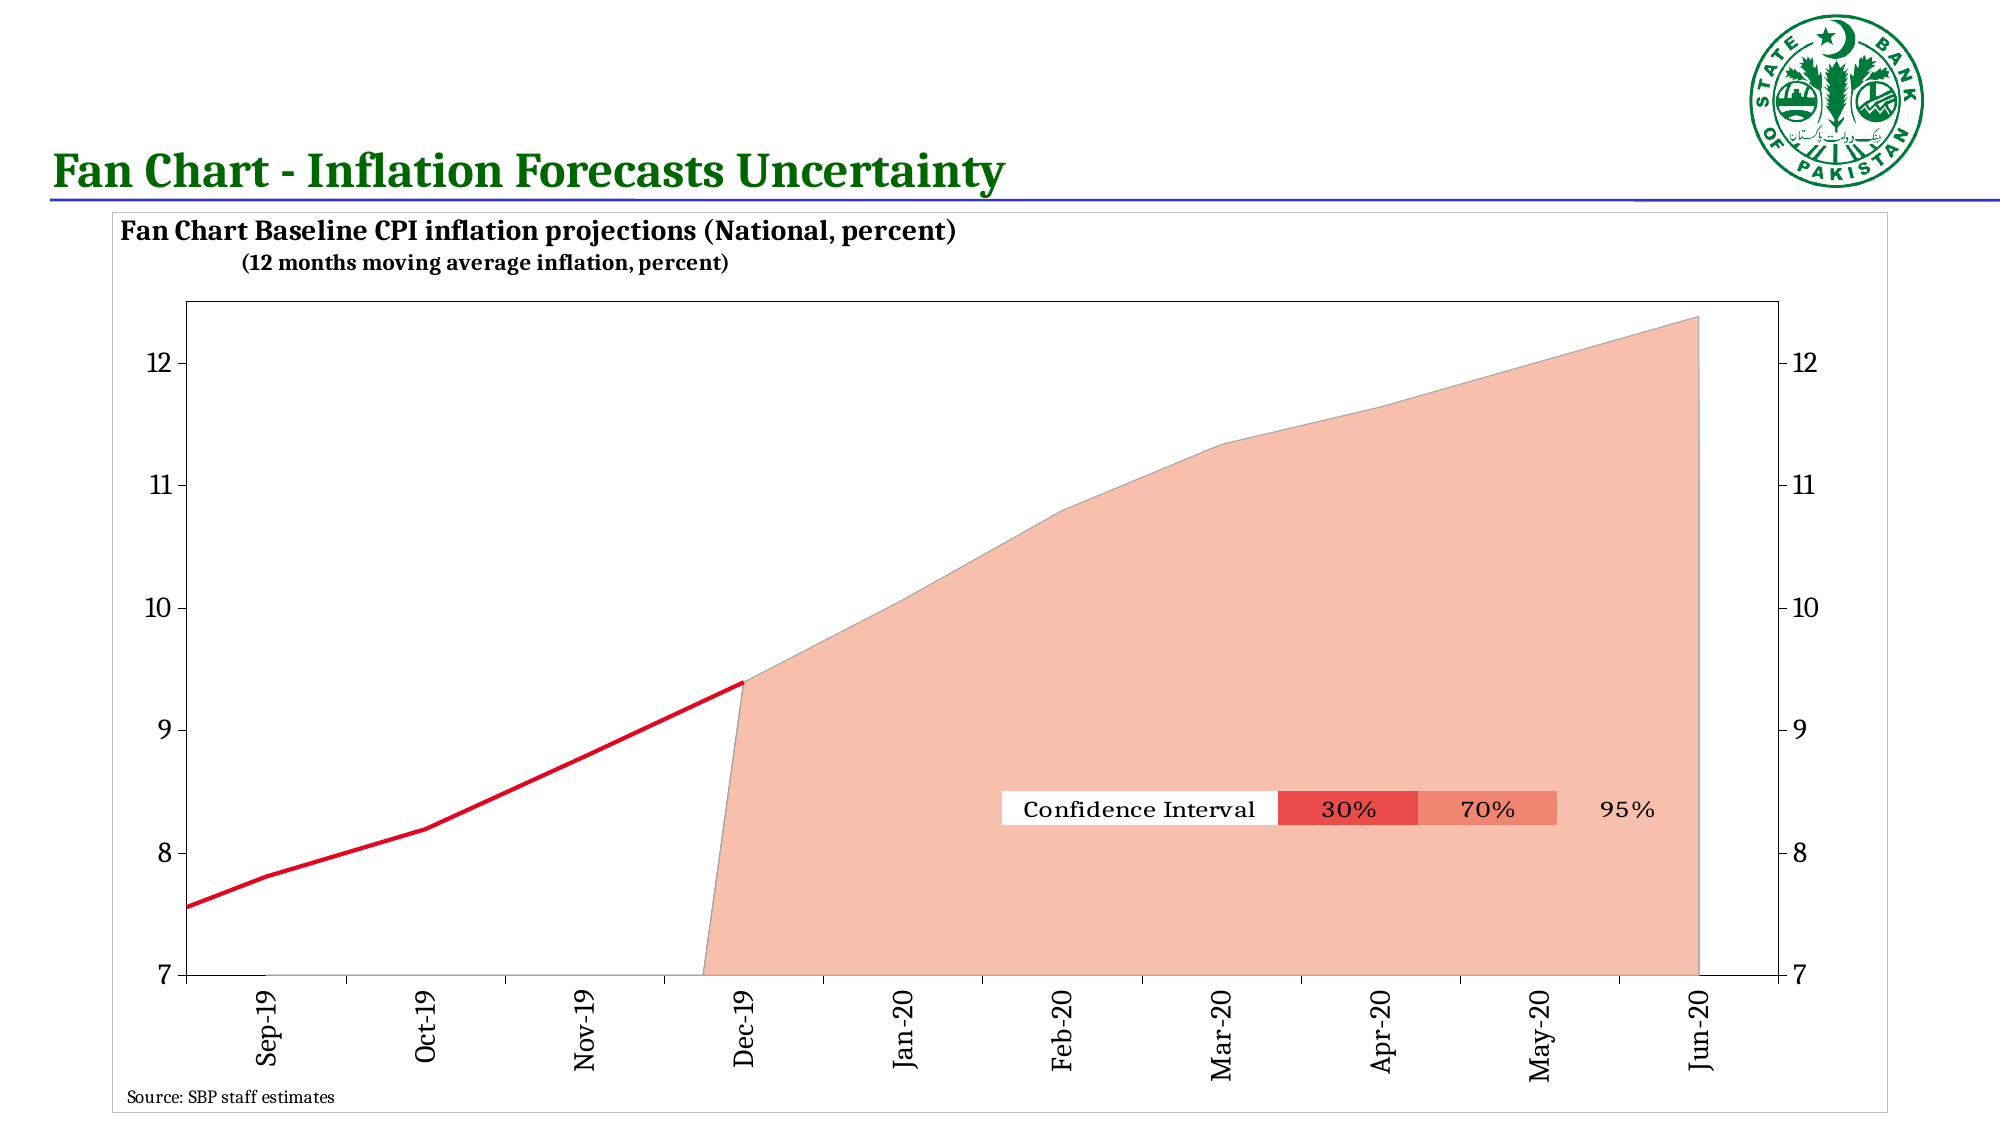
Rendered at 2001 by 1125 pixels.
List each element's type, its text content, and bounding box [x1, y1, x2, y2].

text_box Fan Chart - Inflation Forecasts Uncertainty [52, 137, 1641, 213]
picture [1746, 10, 1927, 191]
chart [112, 212, 1888, 1113]
